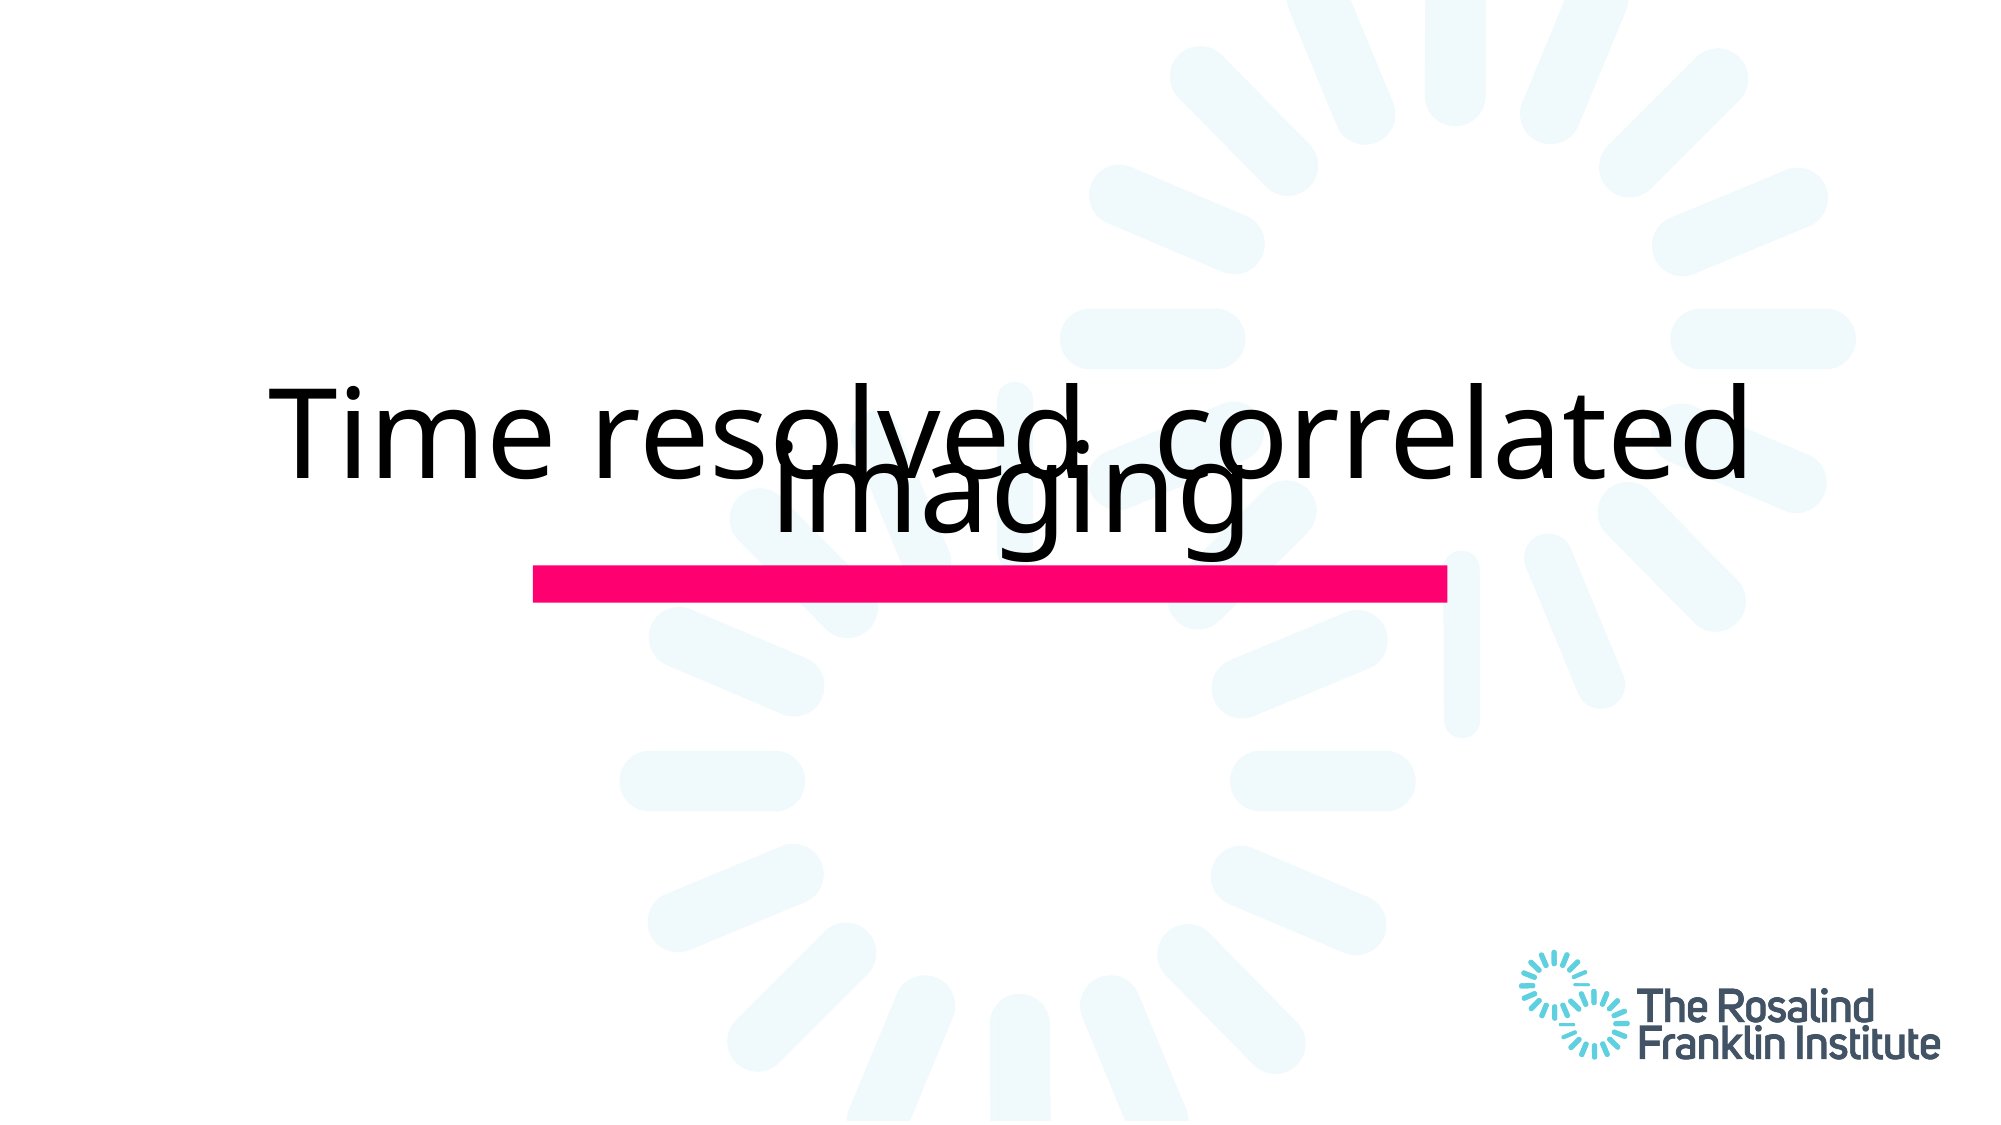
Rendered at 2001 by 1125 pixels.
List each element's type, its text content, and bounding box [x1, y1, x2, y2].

title Time resolved correlated imaging [91, 173, 1934, 566]
picture [0, 0, 2000, 1121]
text_box [532, 565, 1448, 603]
